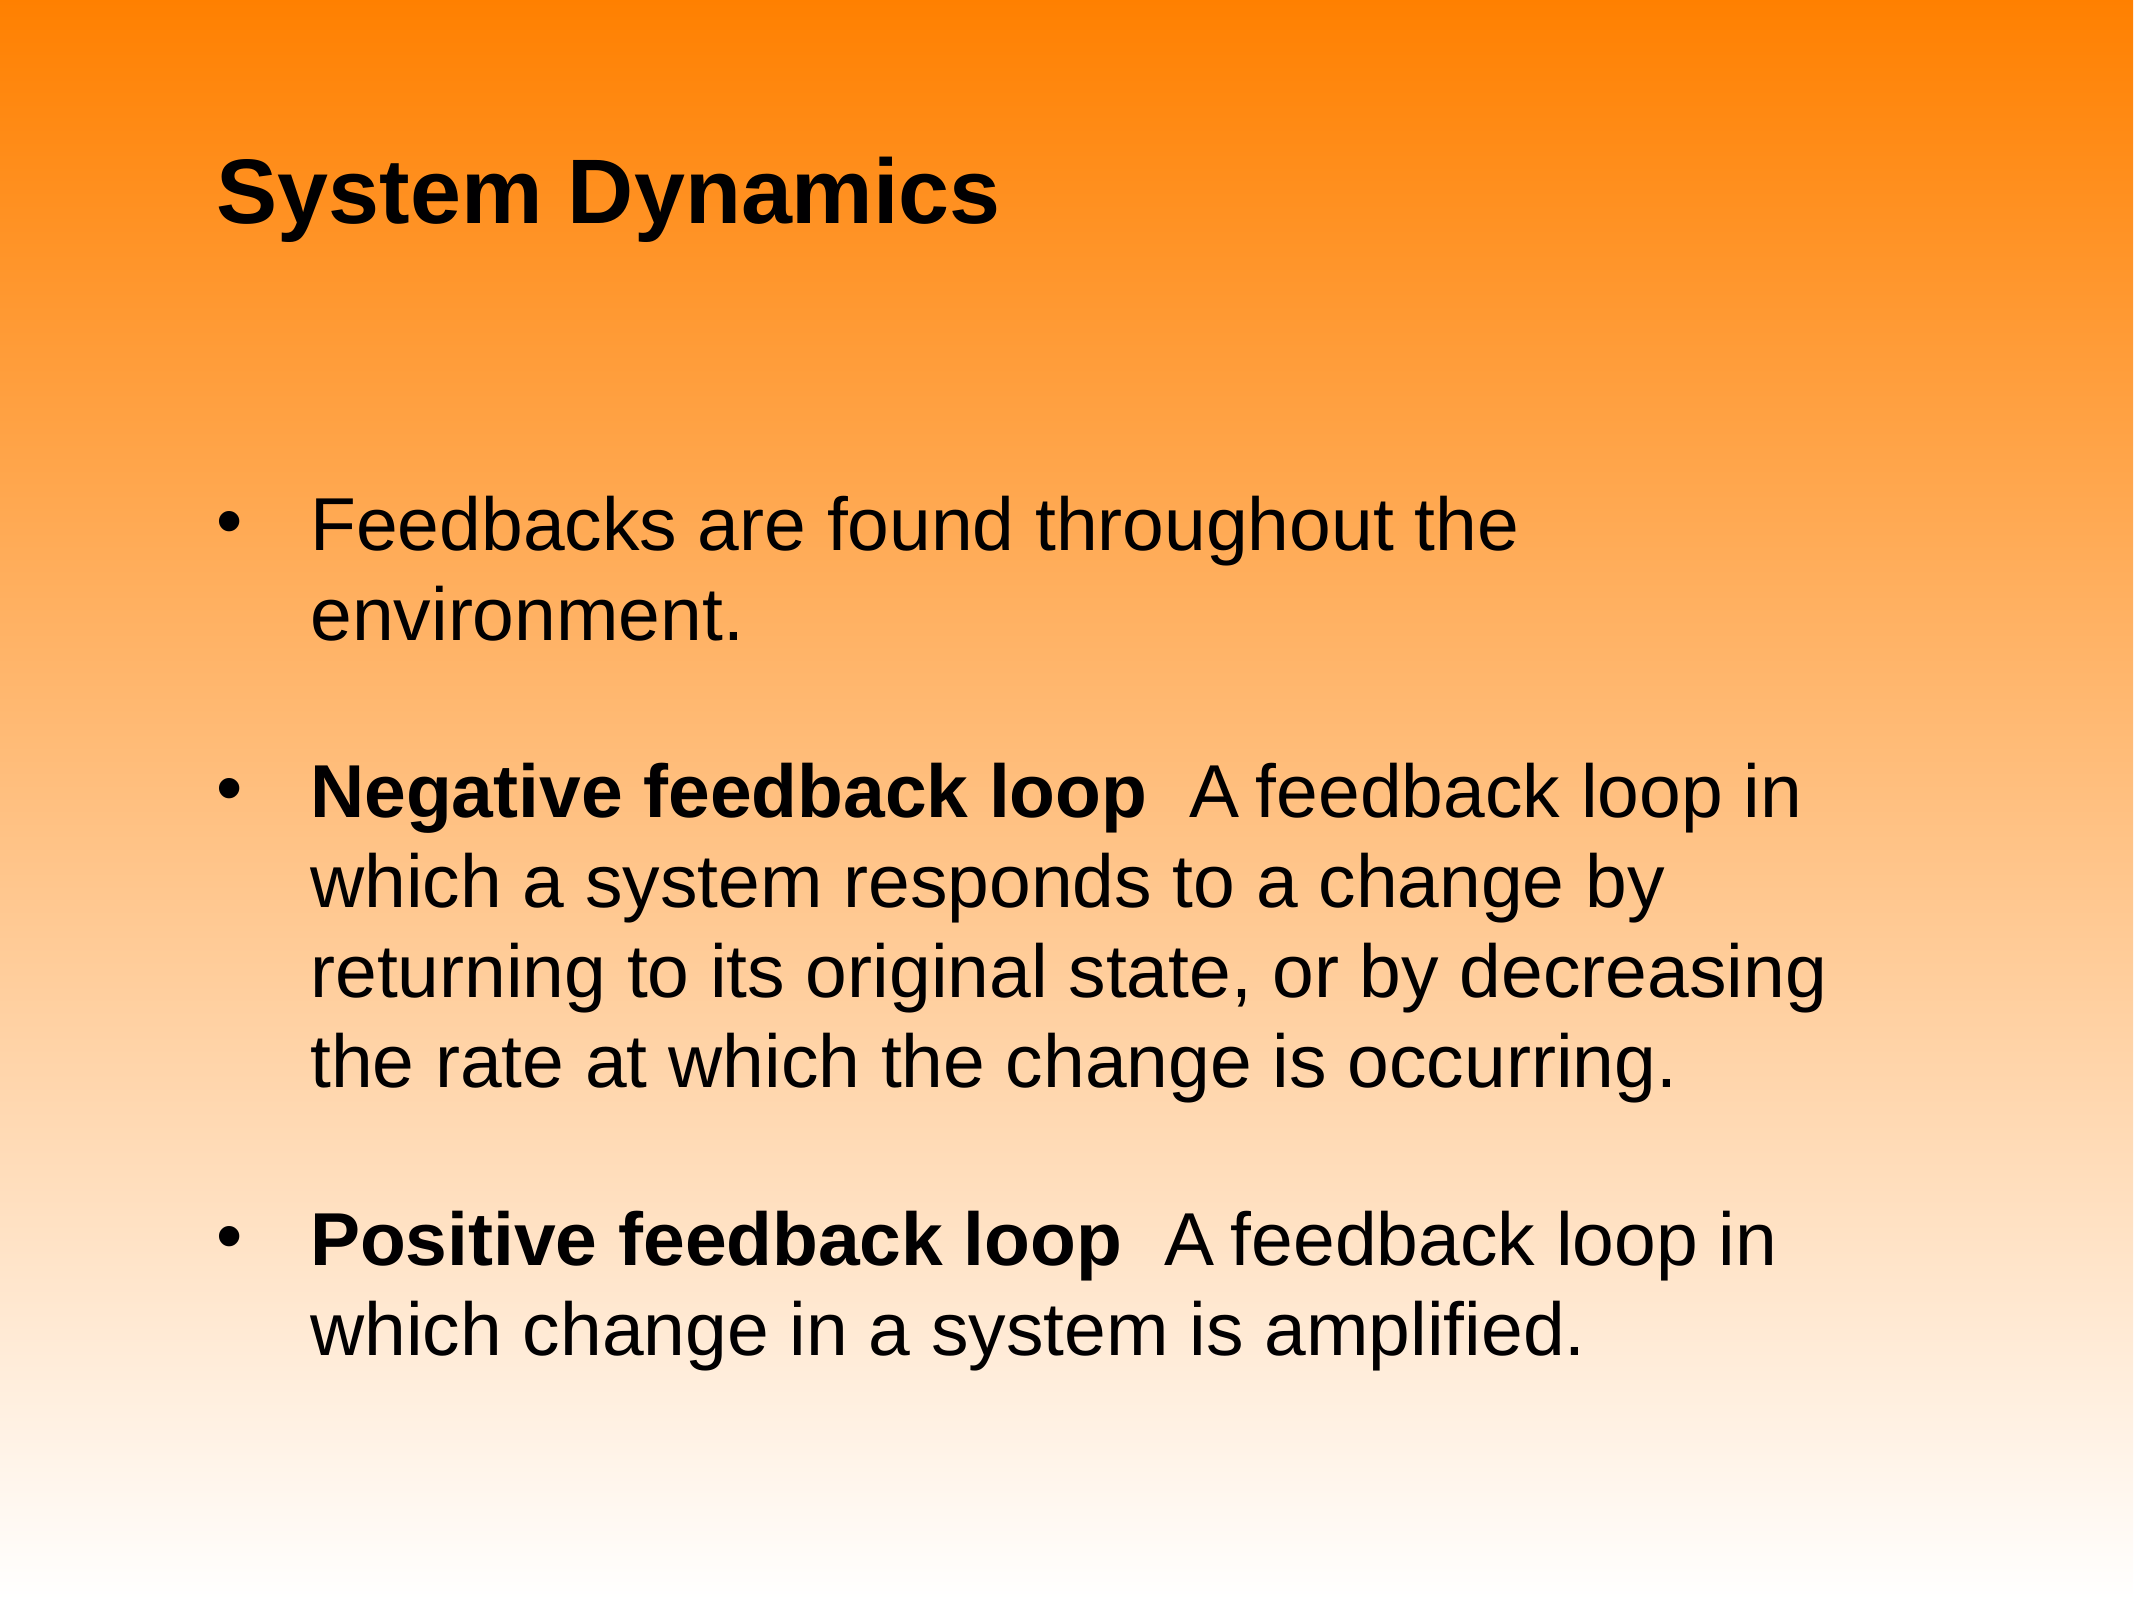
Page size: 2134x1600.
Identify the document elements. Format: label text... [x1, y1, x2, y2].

list Feedbacks are found throughout the environment. Negative feedback loop A feedback loop in which a system responds to a change by returning to its original state, or by decreasing the rate at which the change is occurring. Positive feedback loop A feedback loop in which change in a system is amplified. [208, 444, 1925, 1402]
title System Dynamics [208, 39, 1925, 444]
